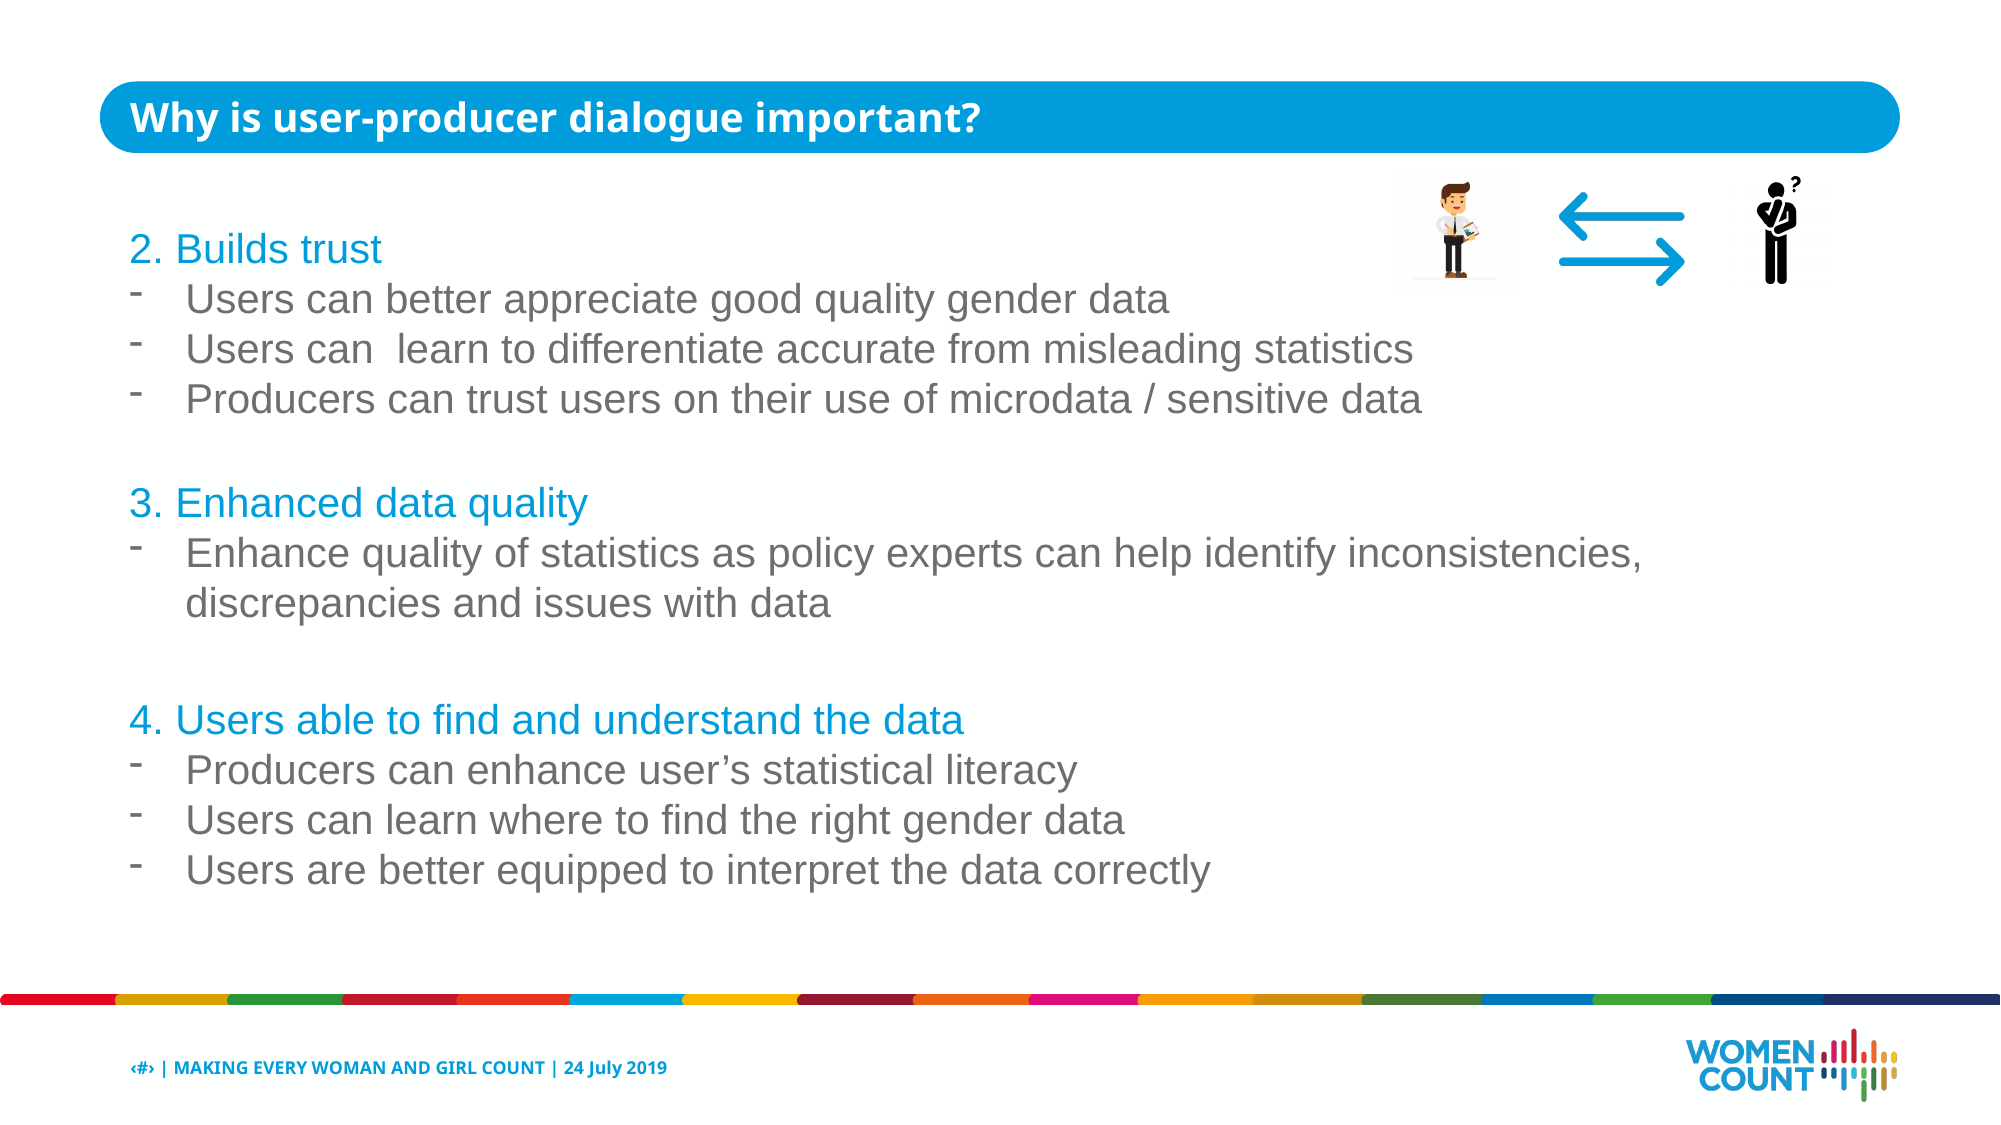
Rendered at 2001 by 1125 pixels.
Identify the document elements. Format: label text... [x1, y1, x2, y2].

picture [1392, 169, 1515, 292]
list 2. Builds trust Users can better appreciate good quality gender data Users can learn to differentiate accurate from misleading statistics Producers can trust users on their use of microdata / sensitive data [129, 221, 1871, 475]
text_box 4. Users able to find and understand the data Producers can enhance user’s statistical literacy Users can learn where to find the right gender data Users are better equipped to interpret the data correctly [129, 693, 1871, 1044]
list Why is user-producer dialogue important? [130, 92, 1872, 142]
text_box 3. Enhanced data quality Enhance quality of statistics as policy experts can help identify inconsistencies, discrepancies and issues with data [129, 475, 1871, 676]
picture [1724, 176, 1833, 284]
picture [1553, 171, 1690, 308]
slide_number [130, 1056, 1198, 1078]
